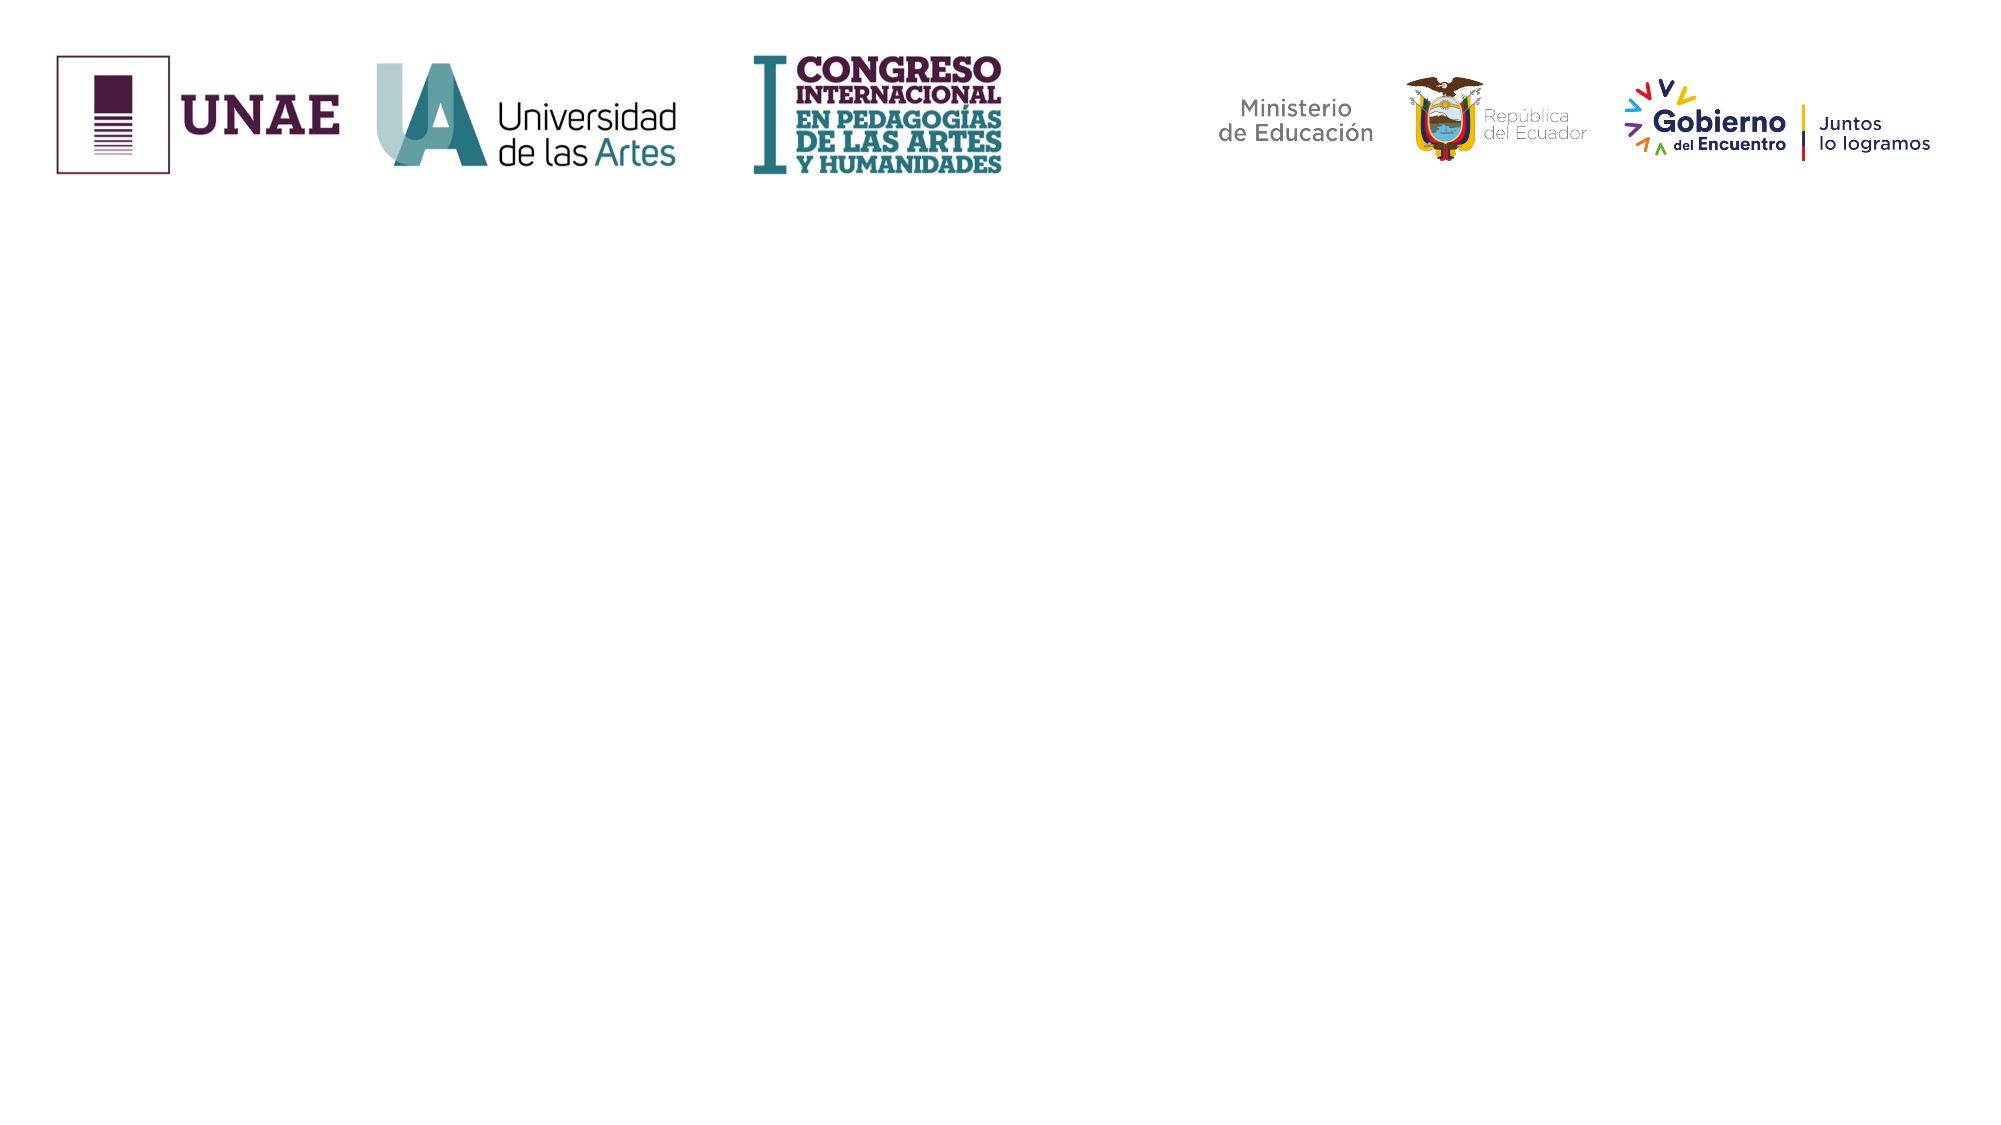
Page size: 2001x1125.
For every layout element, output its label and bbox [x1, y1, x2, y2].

picture [0, 0, 2000, 1125]
list [1219, 77, 1930, 161]
